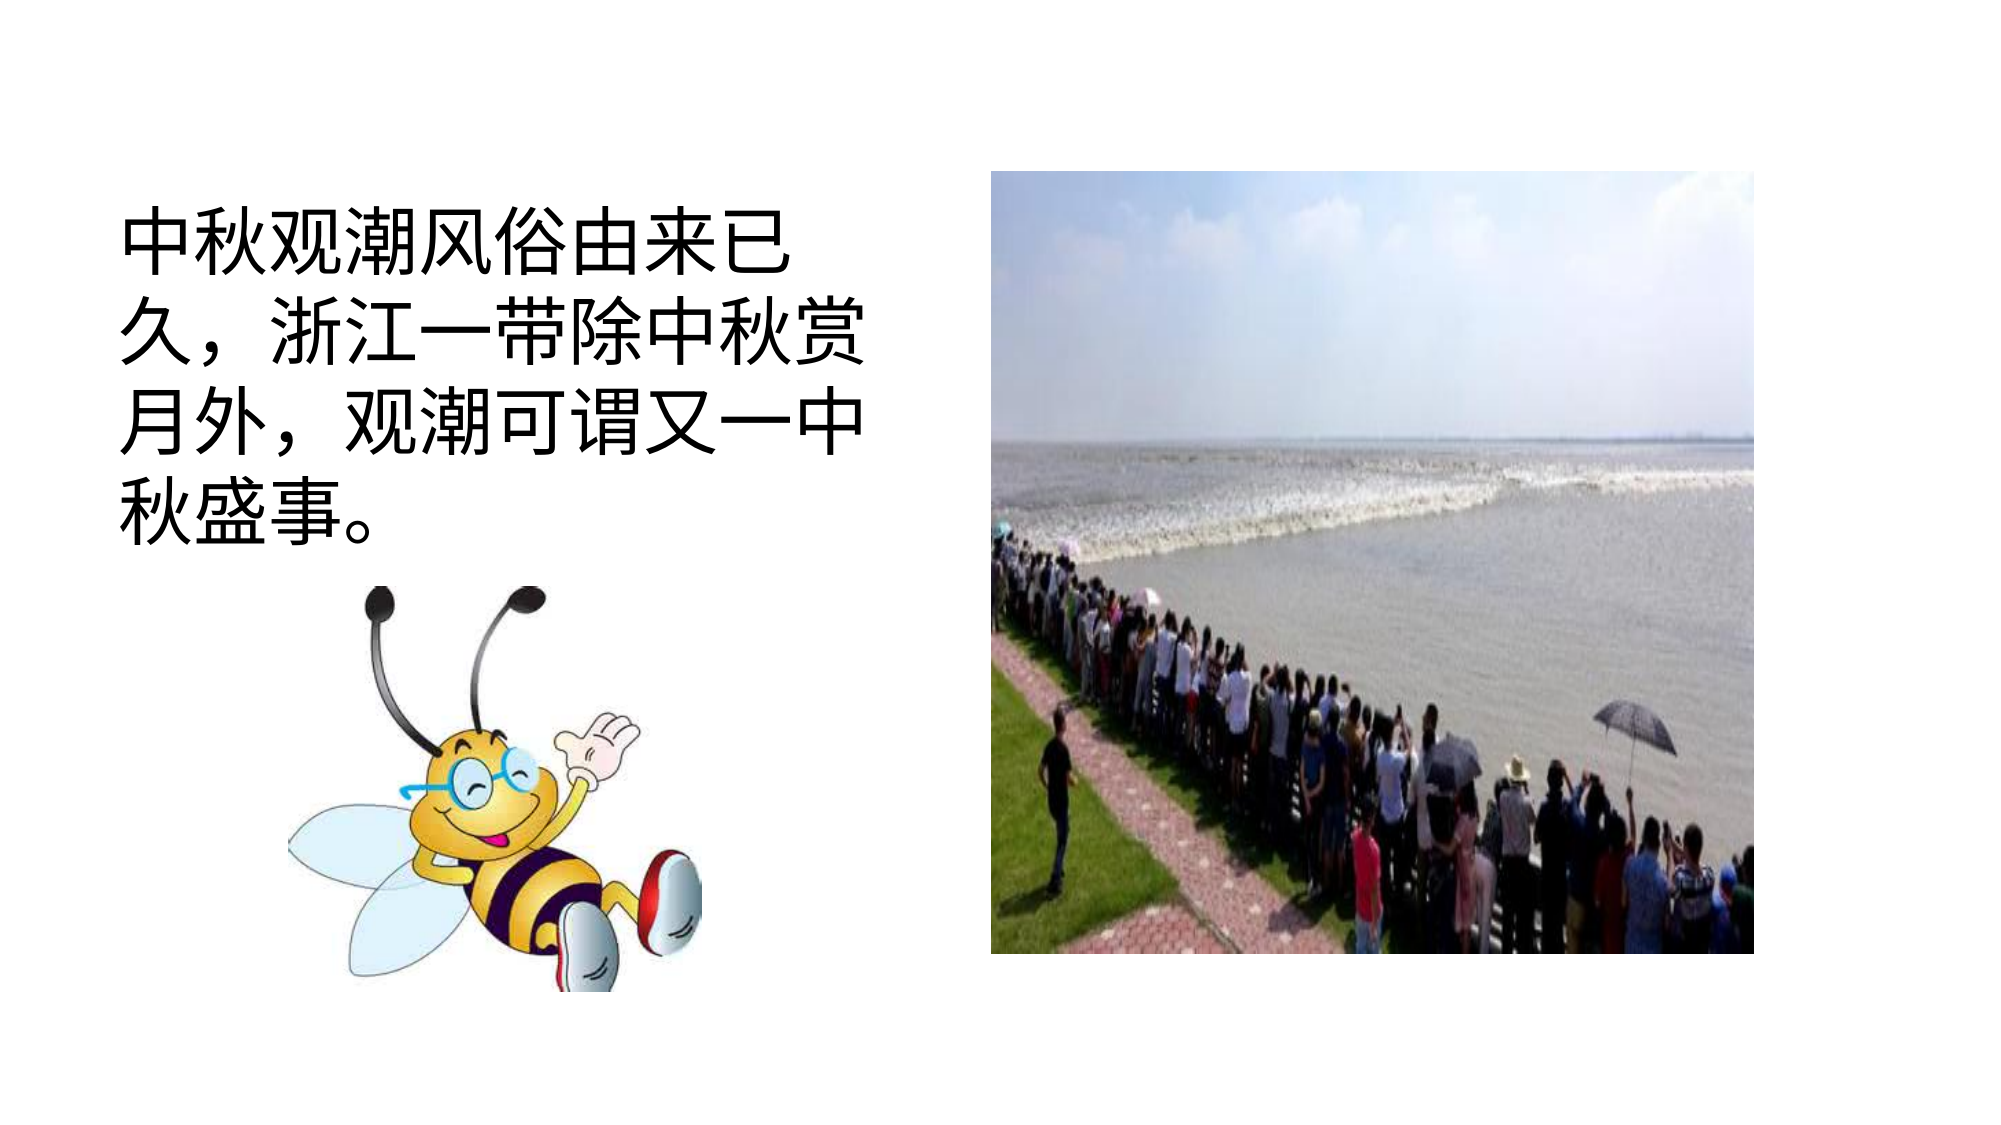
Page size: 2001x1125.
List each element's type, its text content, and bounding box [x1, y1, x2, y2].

picture [991, 171, 1754, 954]
picture [288, 586, 702, 992]
text_box 中秋观潮风俗由来已久，浙江一带除中秋赏月外，观潮可谓又一中秋盛事。 [103, 187, 930, 562]
